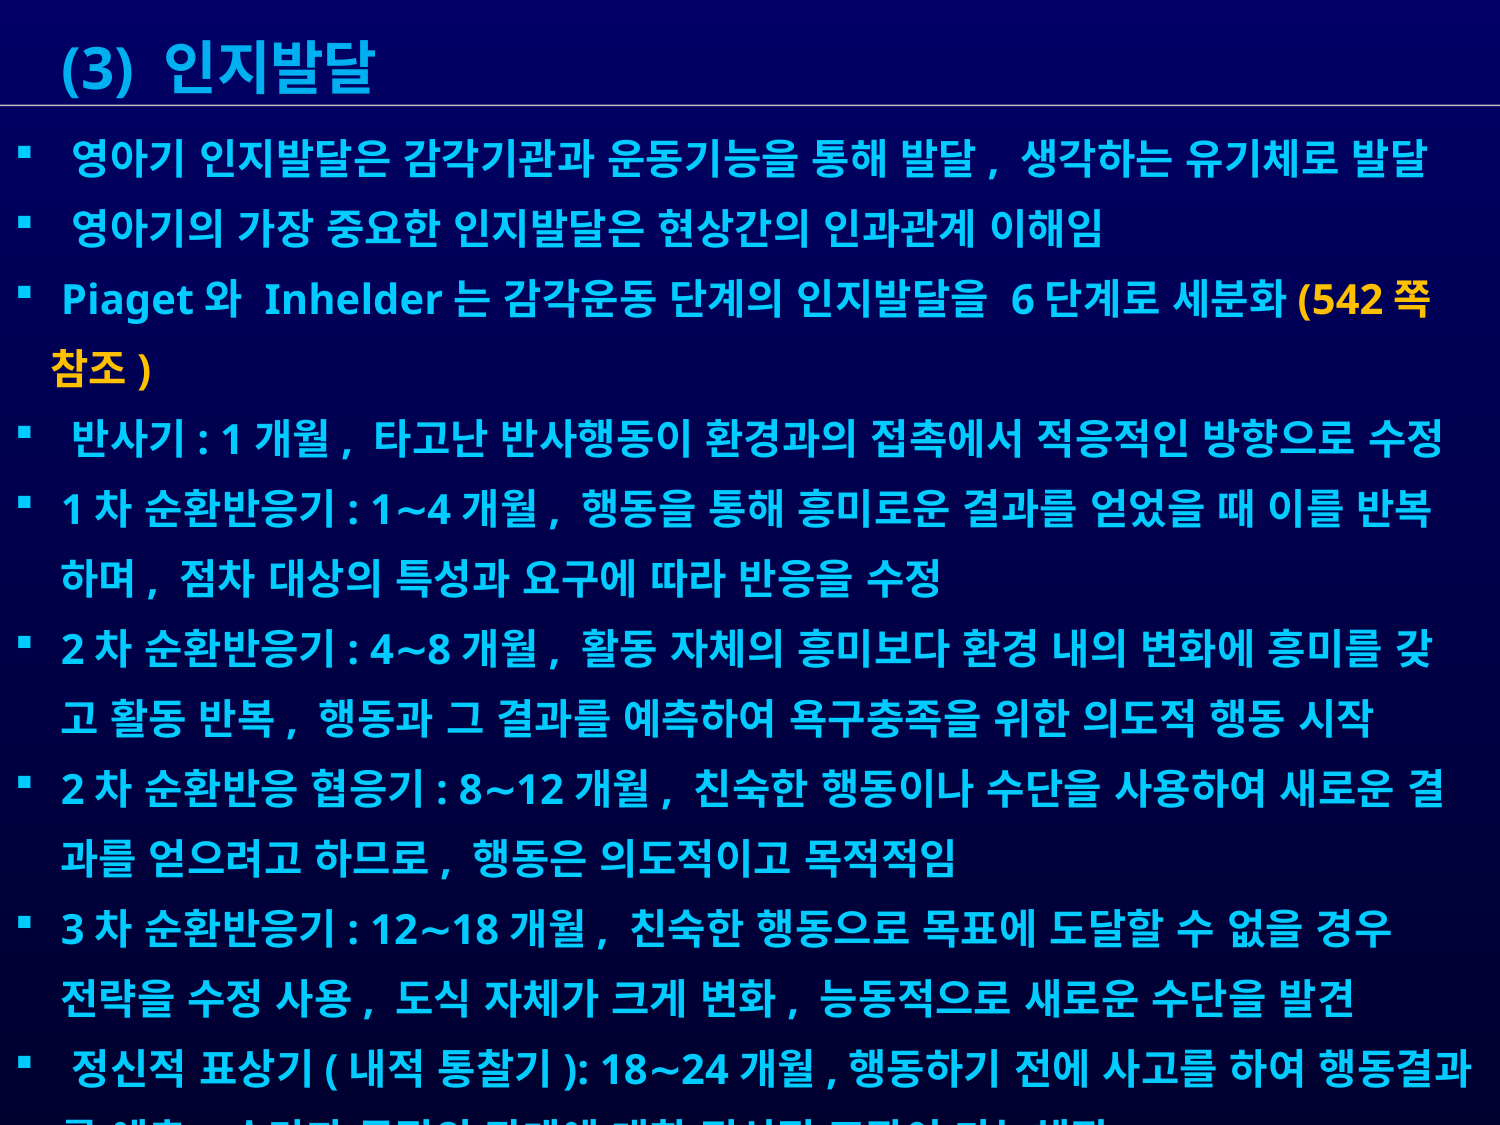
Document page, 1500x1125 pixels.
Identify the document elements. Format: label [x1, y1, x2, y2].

text_box [0, 23, 1500, 1111]
